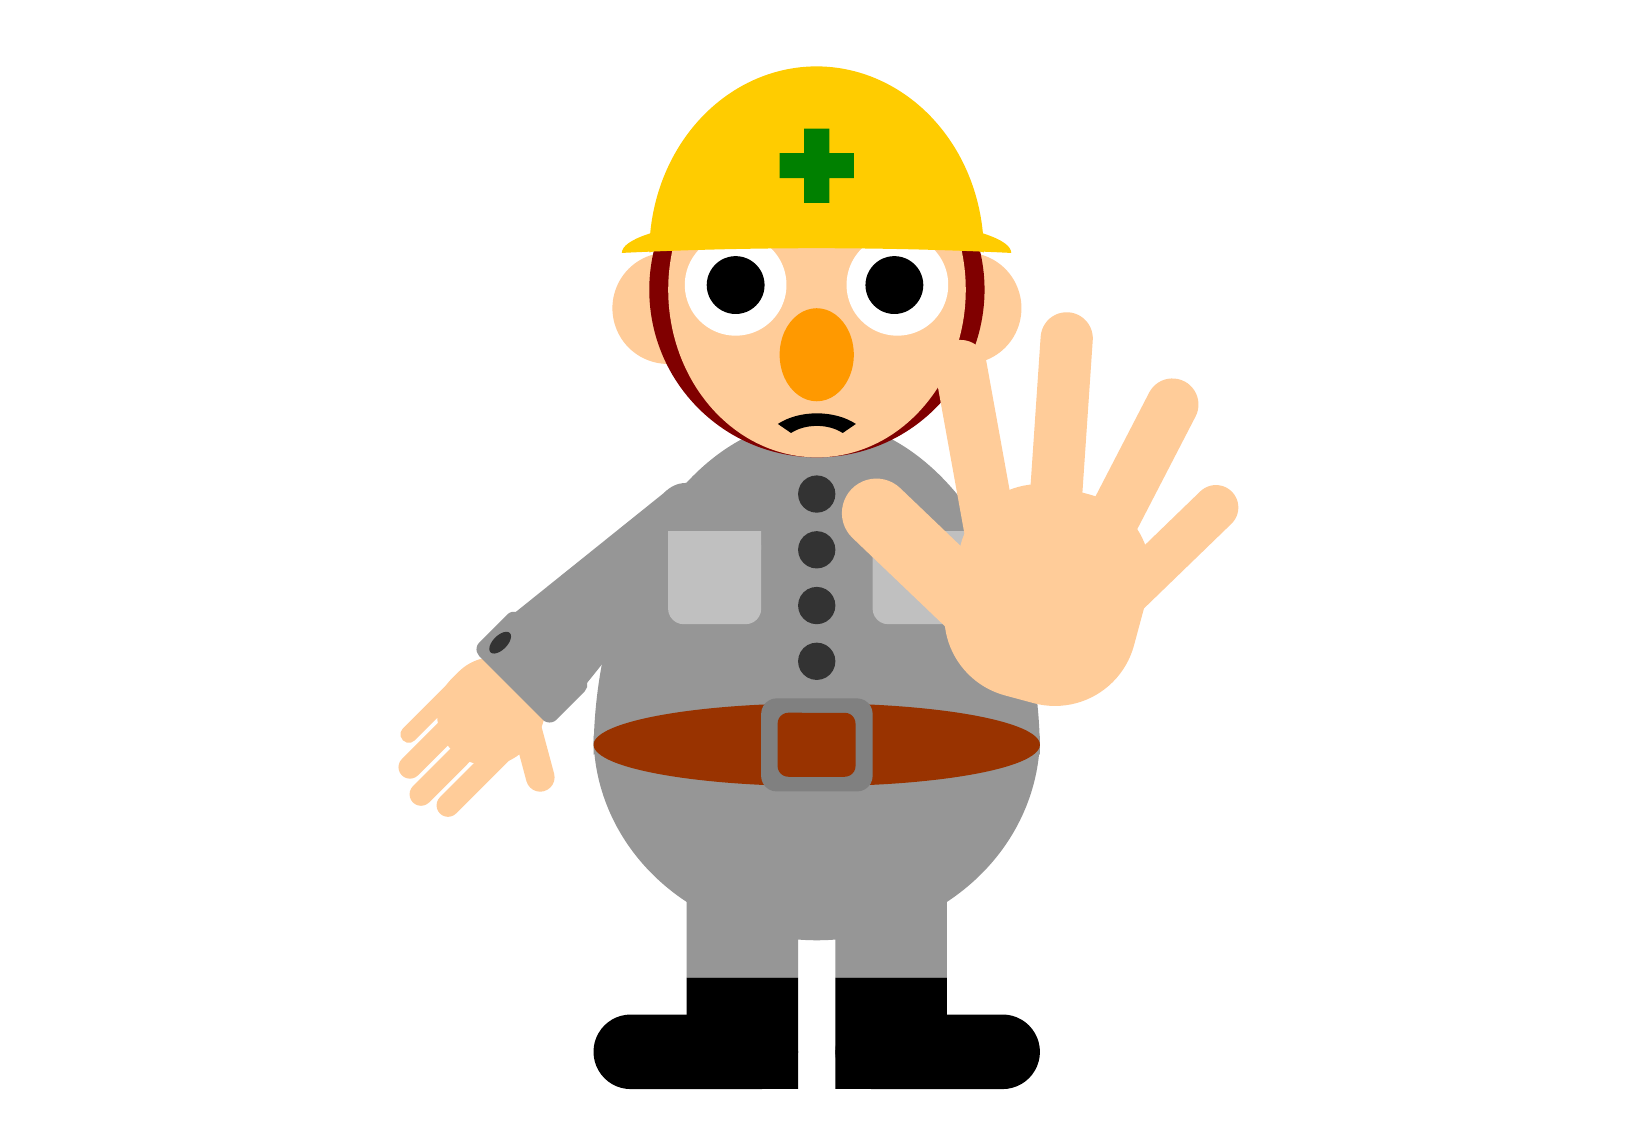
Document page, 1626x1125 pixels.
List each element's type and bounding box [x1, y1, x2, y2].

text_box [358, 66, 1258, 1090]
